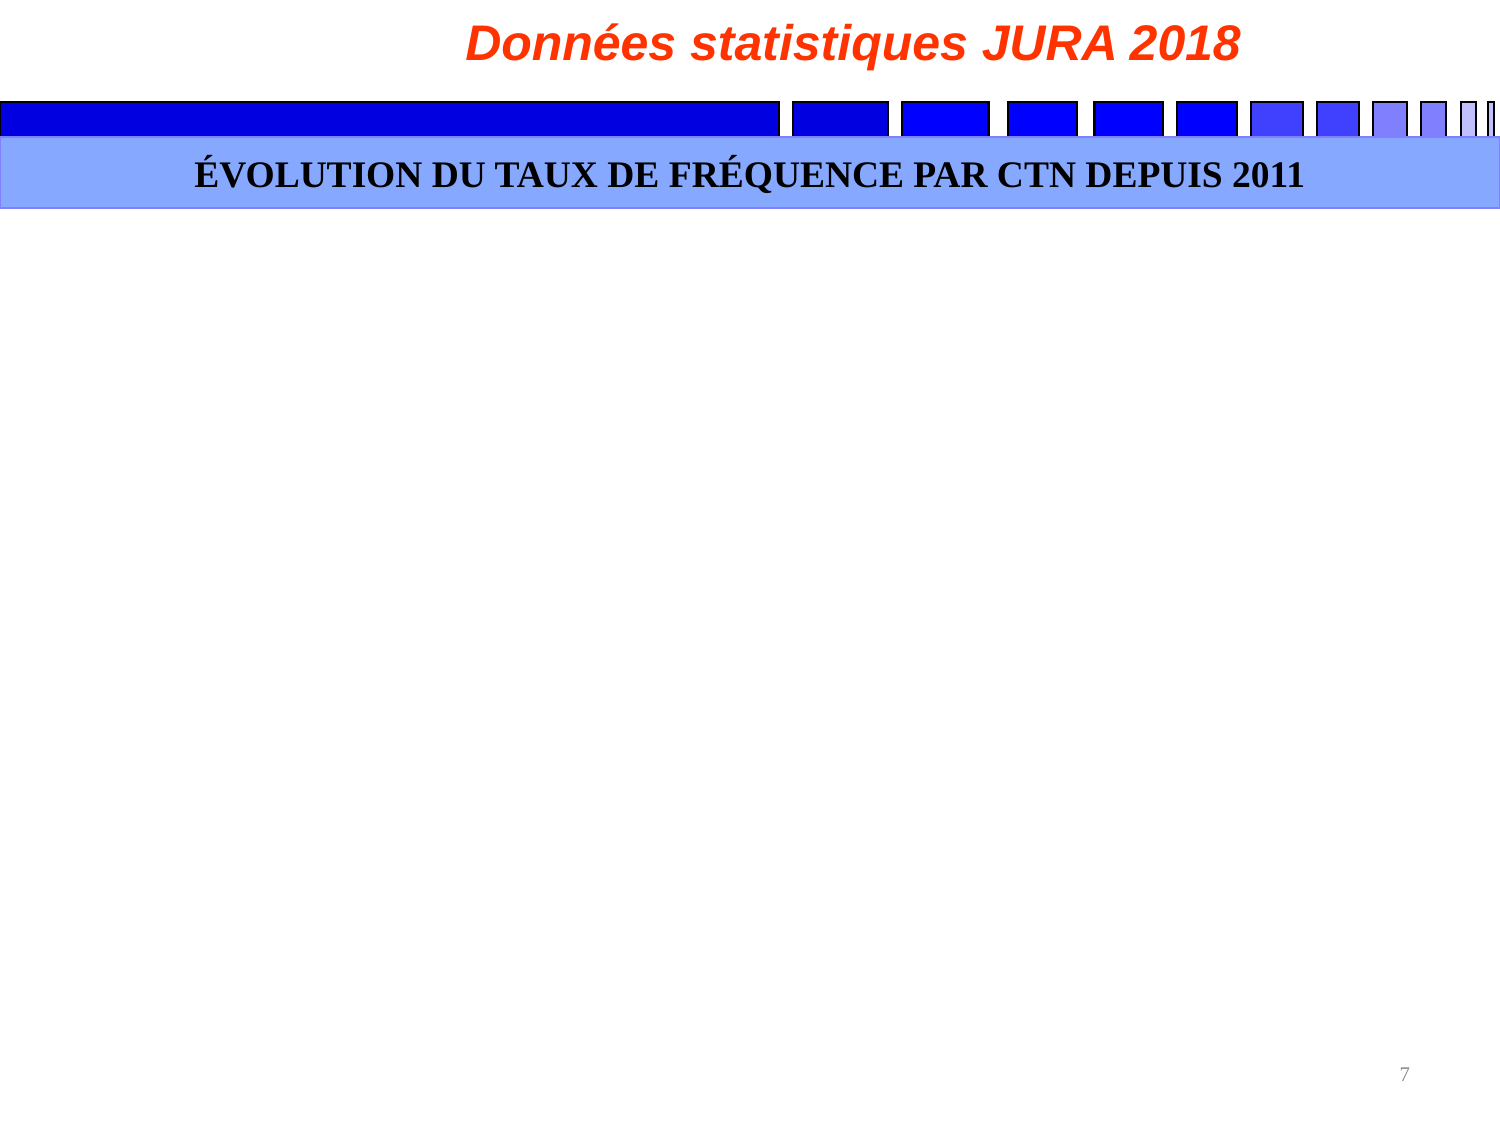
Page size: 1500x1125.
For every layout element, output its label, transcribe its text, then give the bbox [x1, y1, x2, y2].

text_box Données statistiques JURA 2018 [230, 3, 1477, 78]
text_box ÉVOLUTION DU TAUX DE FRÉQUENCE PAR CTN DEPUIS 2011 [0, 137, 1500, 208]
slide_number 7 [1074, 1042, 1425, 1103]
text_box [0, 101, 1495, 140]
